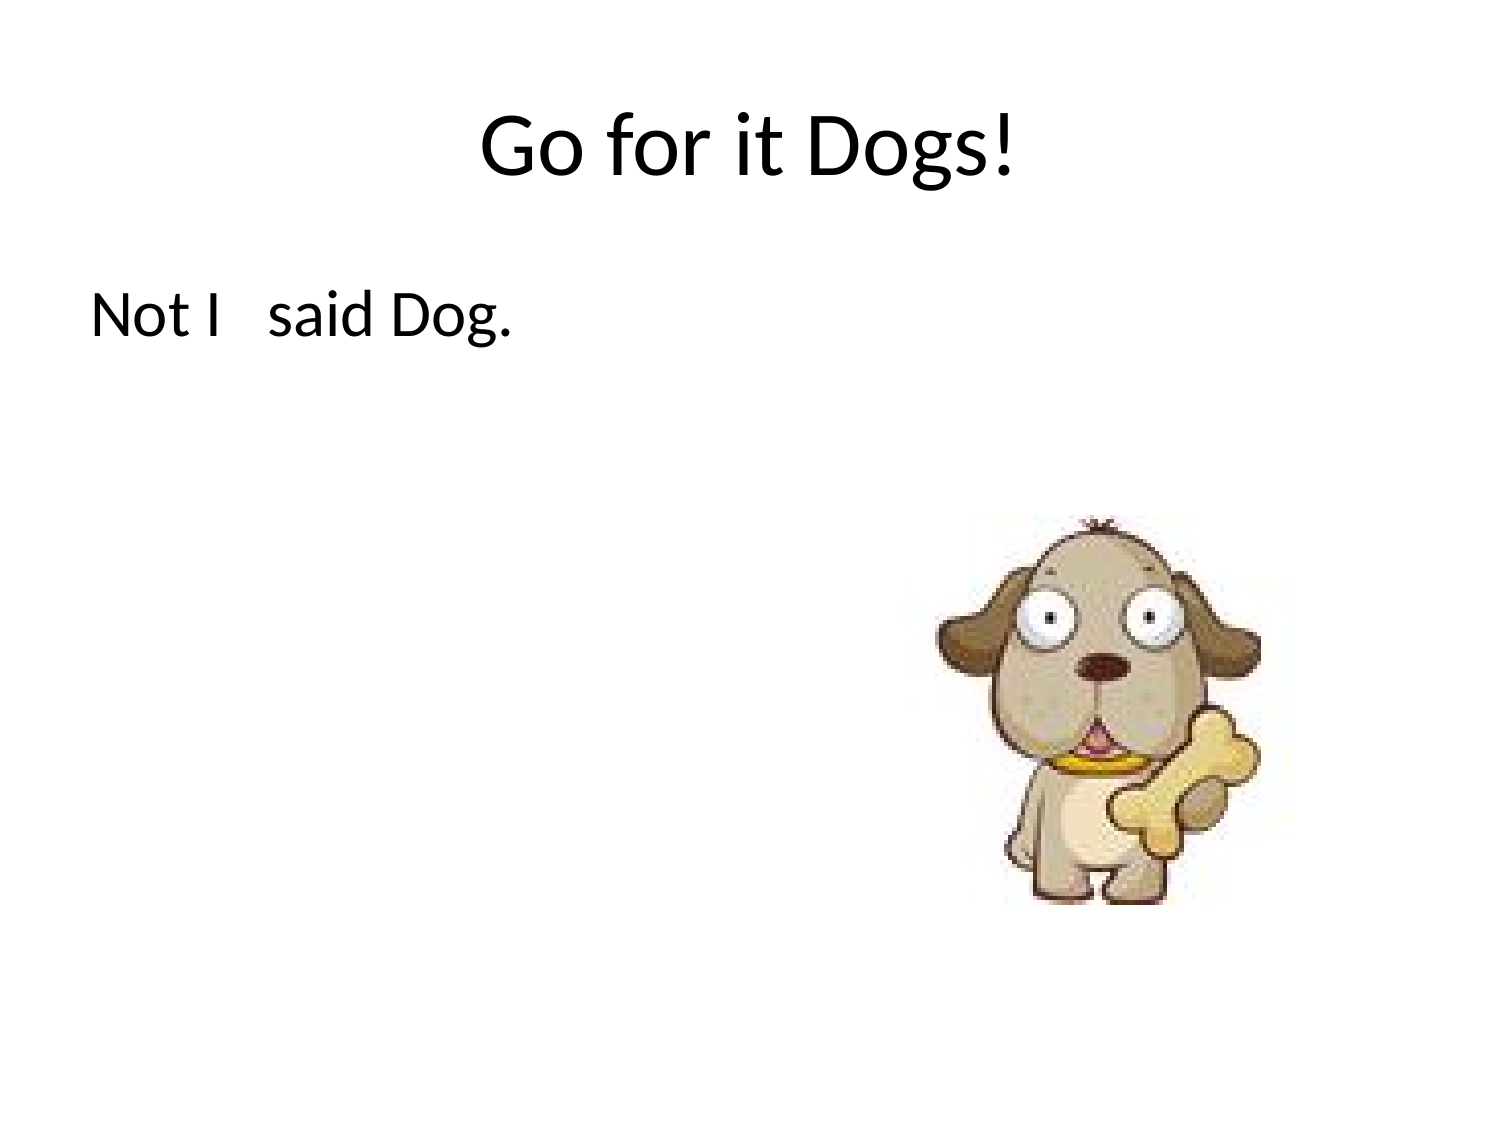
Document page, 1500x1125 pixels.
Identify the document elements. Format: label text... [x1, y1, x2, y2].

title Go for it Dogs! [75, 45, 1425, 233]
picture [903, 514, 1294, 906]
list Not I said Dog. [75, 262, 1425, 1005]
